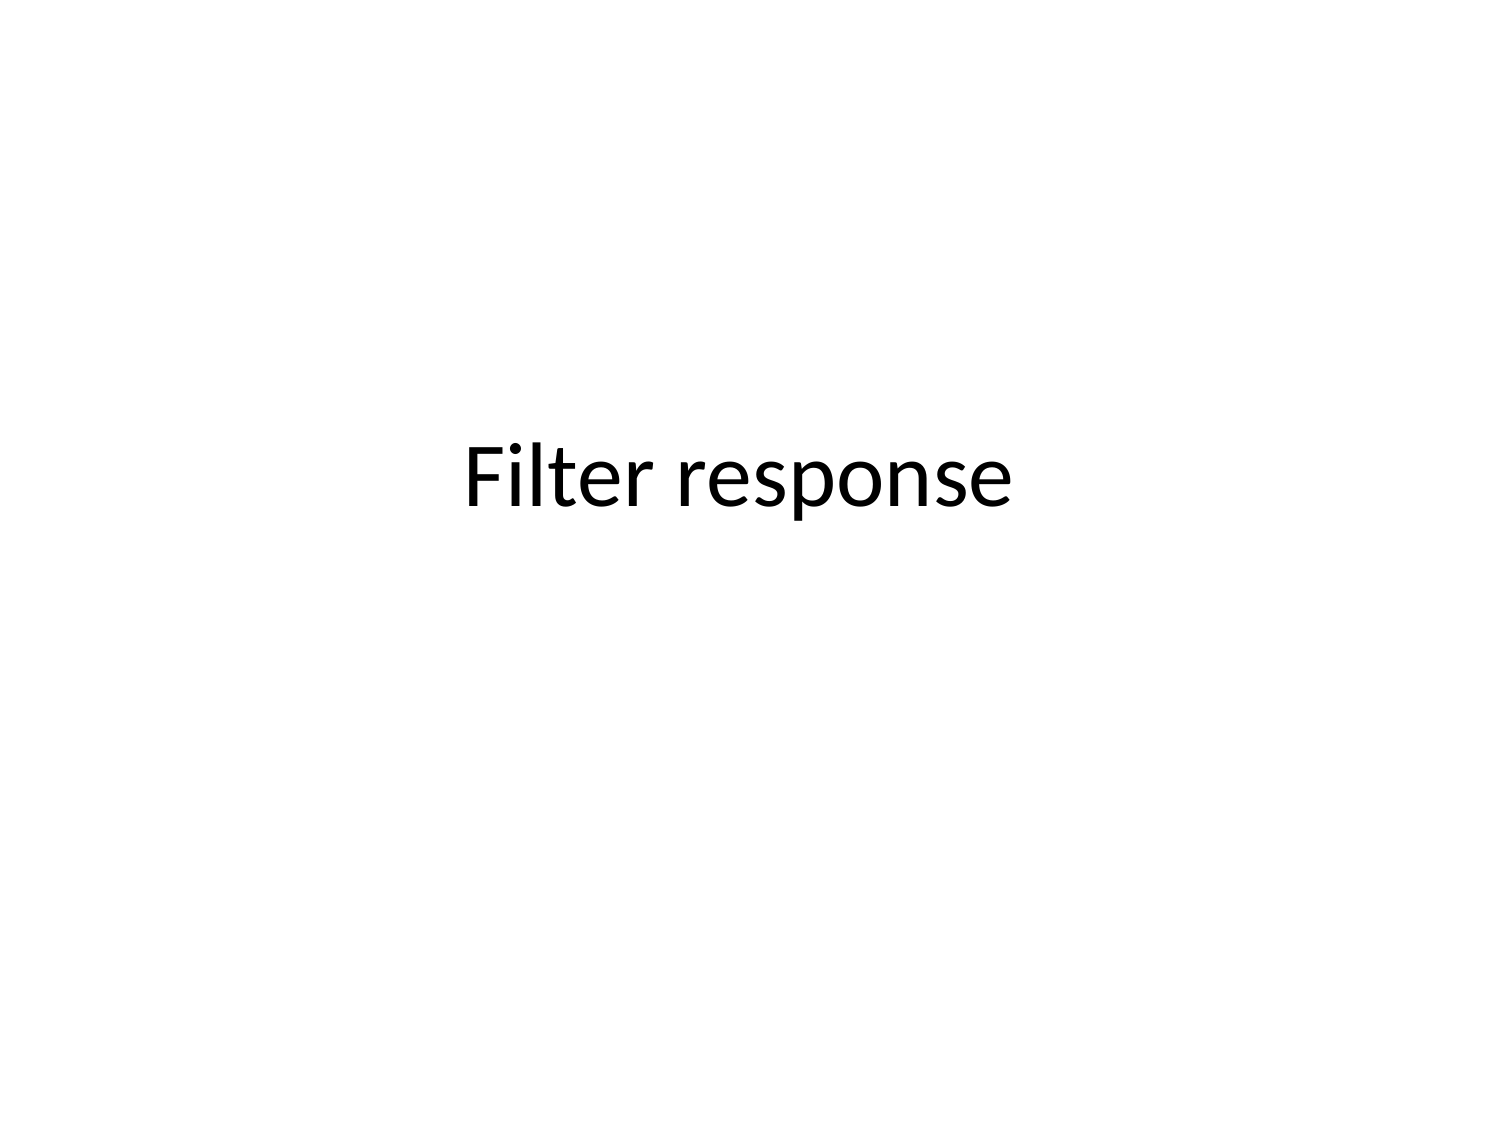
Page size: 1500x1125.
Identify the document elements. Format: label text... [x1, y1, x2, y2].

title Filter response [112, 349, 1388, 591]
